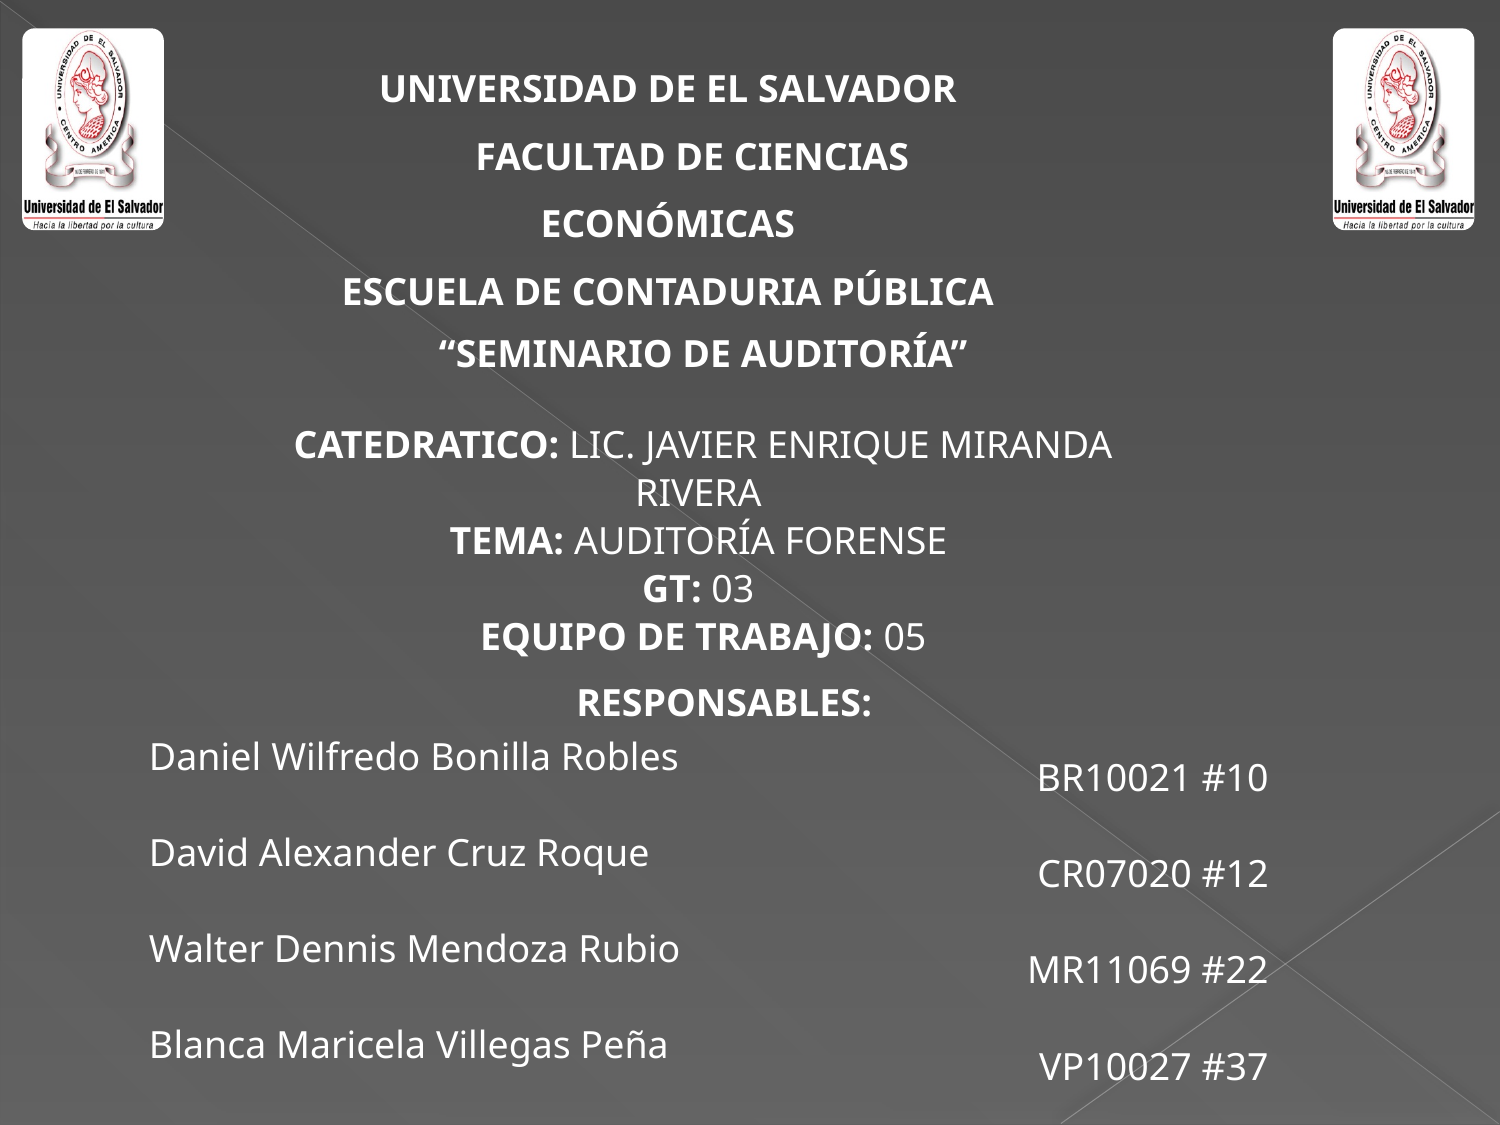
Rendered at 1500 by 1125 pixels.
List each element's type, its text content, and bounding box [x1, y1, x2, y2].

table_cell David Alexander Cruz Roque [141, 823, 878, 919]
picture [1332, 28, 1475, 231]
table_header BR10021 #10 [878, 727, 1277, 823]
text_box “SEMINARIO DE AUDITORÍA” CATEDRATICO: LIC. JAVIER ENRIQUE MIRANDA RIVERA TEMA: AUDITORÍA FORENSE GT: 03 EQUIPO DE TRABAJO: 05 [262, 319, 1144, 666]
table_cell CR07020 #12 [878, 823, 1277, 919]
text_box RESPONSABLES: [561, 667, 888, 727]
text_box UNIVERSIDAD DE EL SALVADOR FACULTAD DE CIENCIAS ECONÓMICAS ESCUELA DE CONTADURIA PÚBLICA [292, 35, 1043, 319]
table_cell Blanca Maricela Villegas Peña [141, 1016, 878, 1112]
table_cell Walter Dennis Mendoza Rubio [141, 919, 878, 1016]
table_cell VP10027 #37 [878, 1016, 1277, 1112]
table_header Daniel Wilfredo Bonilla Robles [141, 727, 878, 823]
table_cell MR11069 #22 [878, 919, 1277, 1016]
picture [21, 28, 165, 231]
